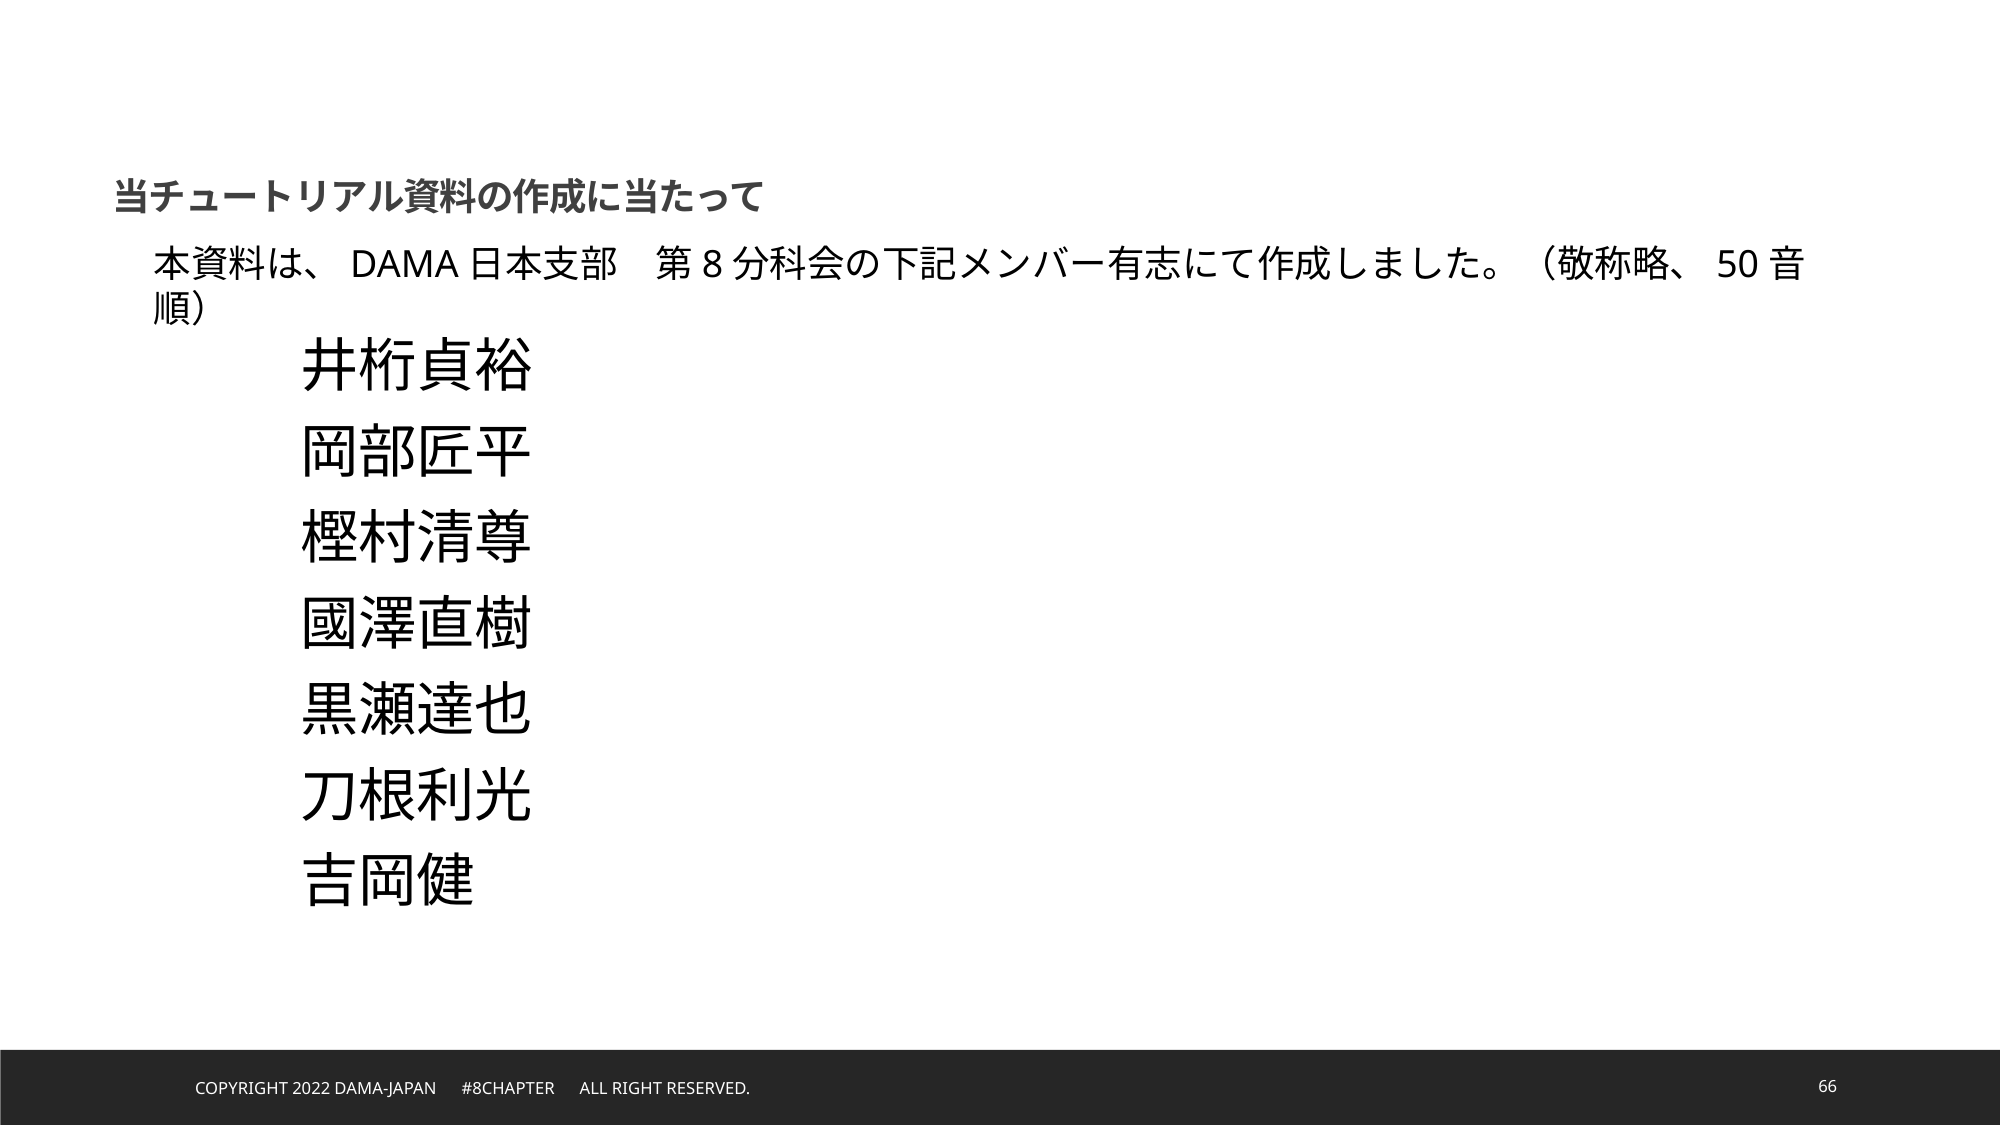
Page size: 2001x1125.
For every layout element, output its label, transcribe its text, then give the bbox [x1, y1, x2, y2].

footer Copyright 2022 DAMA-JAPAN #8chapter All right reserved. [180, 1057, 1299, 1118]
text_box 國澤直樹 [285, 578, 673, 664]
slide_number 66 [1803, 1057, 1932, 1118]
text_box 当チュートリアル資料の作成に当たって [97, 142, 1296, 226]
text_box 岡部匠平 [285, 407, 673, 492]
text_box 刀根利光 [285, 750, 673, 836]
text_box 黒瀬達也 [285, 664, 673, 750]
text_box 本資料は、DAMA日本支部 第8分科会の下記メンバー有志にて作成しました。（敬称略、50音順） [138, 232, 1844, 337]
text_box 吉岡健 [285, 836, 673, 921]
text_box 井桁貞裕 [285, 321, 673, 406]
text_box 樫村清尊 [285, 492, 673, 578]
